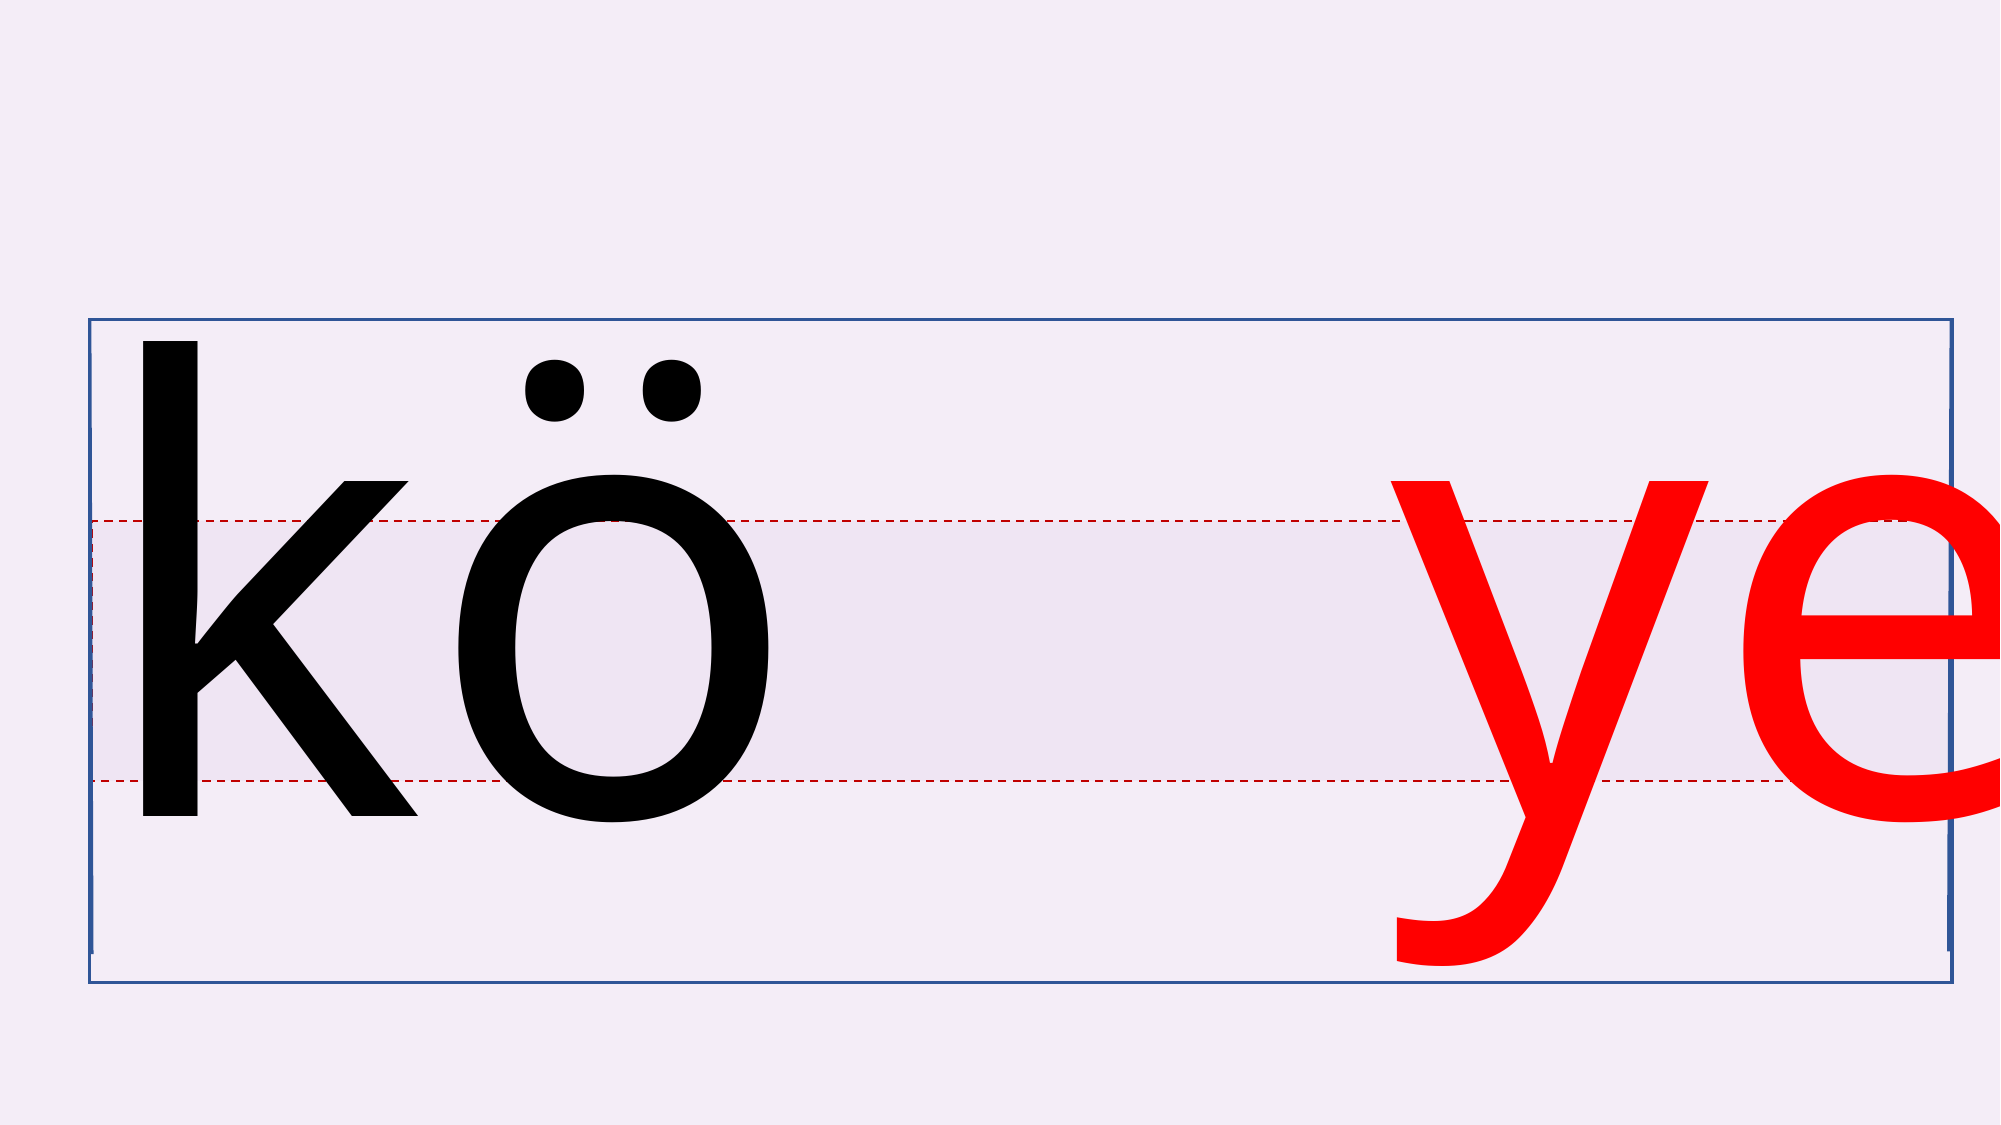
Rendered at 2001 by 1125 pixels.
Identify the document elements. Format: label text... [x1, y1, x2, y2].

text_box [89, 319, 1953, 983]
text_box ye [1375, 269, 2000, 1093]
subtitle kö [75, 269, 1375, 1048]
